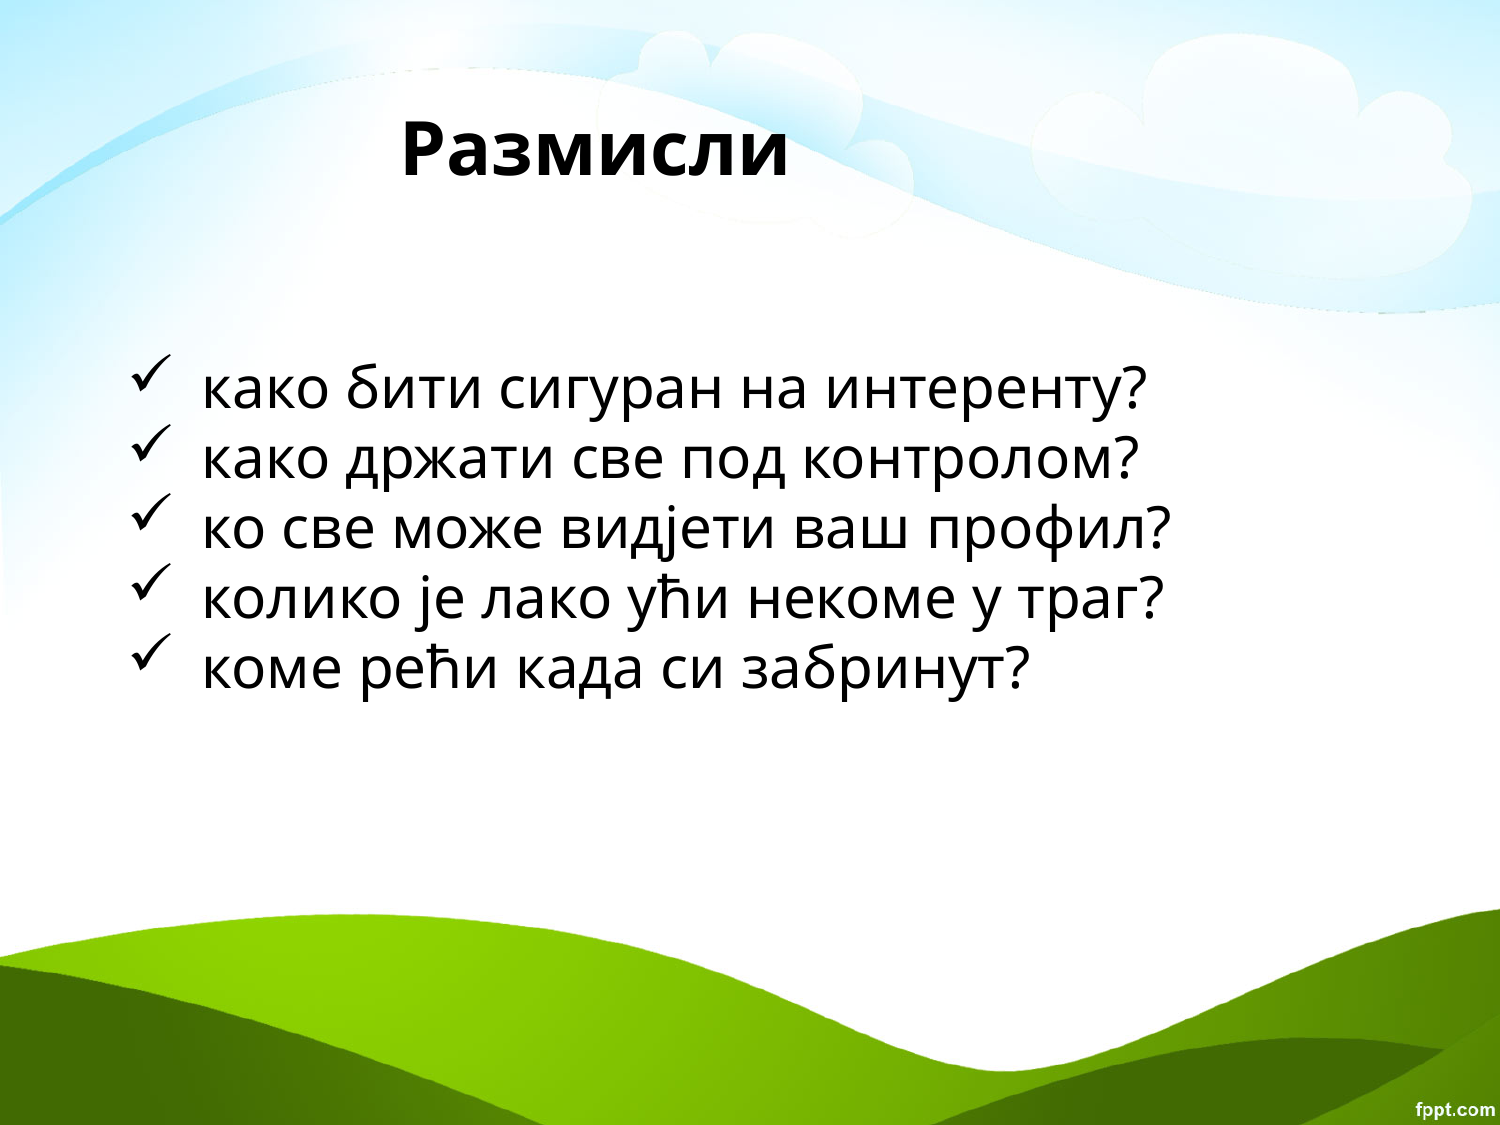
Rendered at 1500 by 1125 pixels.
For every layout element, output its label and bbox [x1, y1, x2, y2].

list [0, 0, 1500, 1125]
